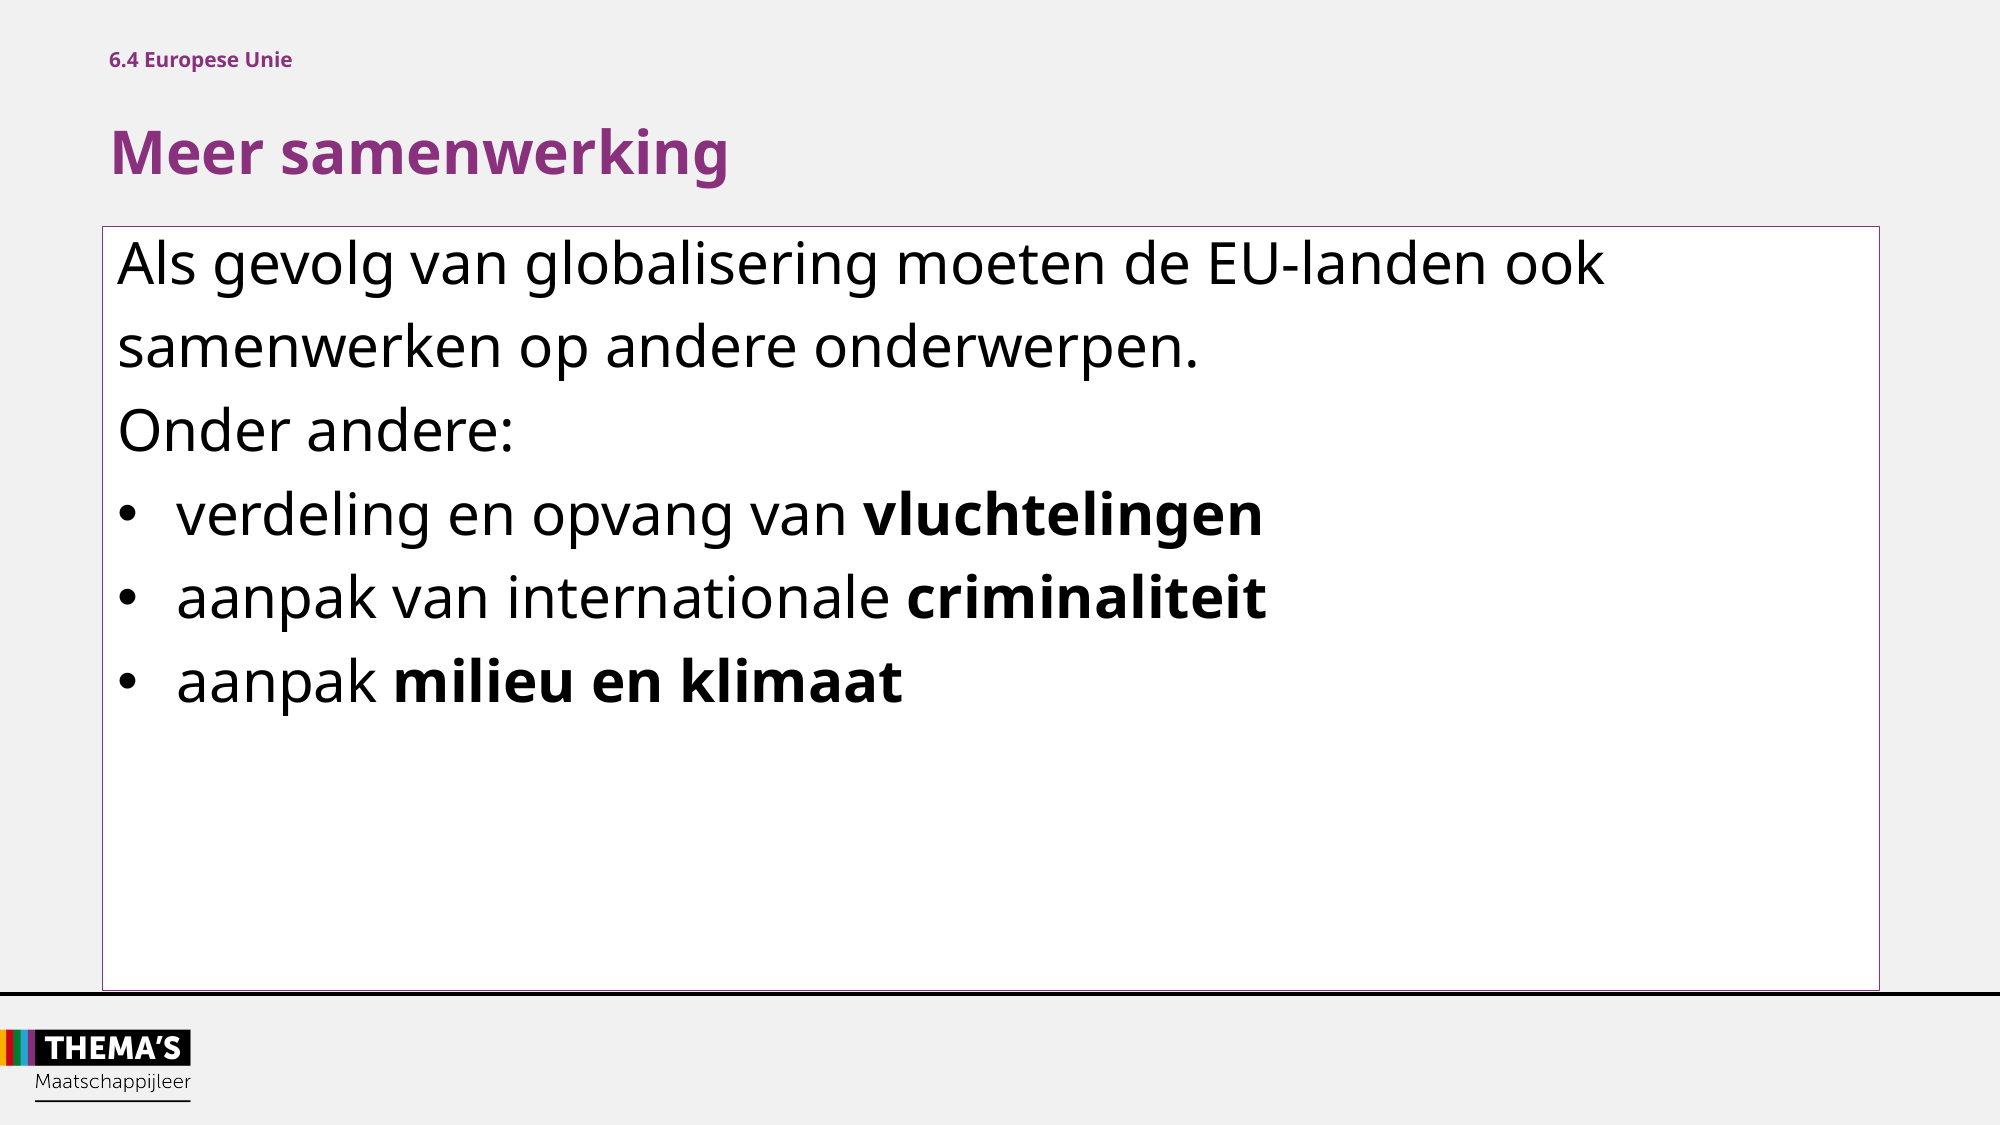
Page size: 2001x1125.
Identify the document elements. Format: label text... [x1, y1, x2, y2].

picture [0, 993, 203, 1125]
list Als gevolg van globalisering moeten de EU-landen ook samenwerken op andere onderwerpen. Onder andere: verdeling en opvang van vluchtelingen aanpak van internationale criminaliteit aanpak milieu en klimaat [102, 226, 1880, 991]
list Meer samenwerking [94, 114, 1879, 205]
list 6.4 Europese Unie [94, 33, 941, 88]
